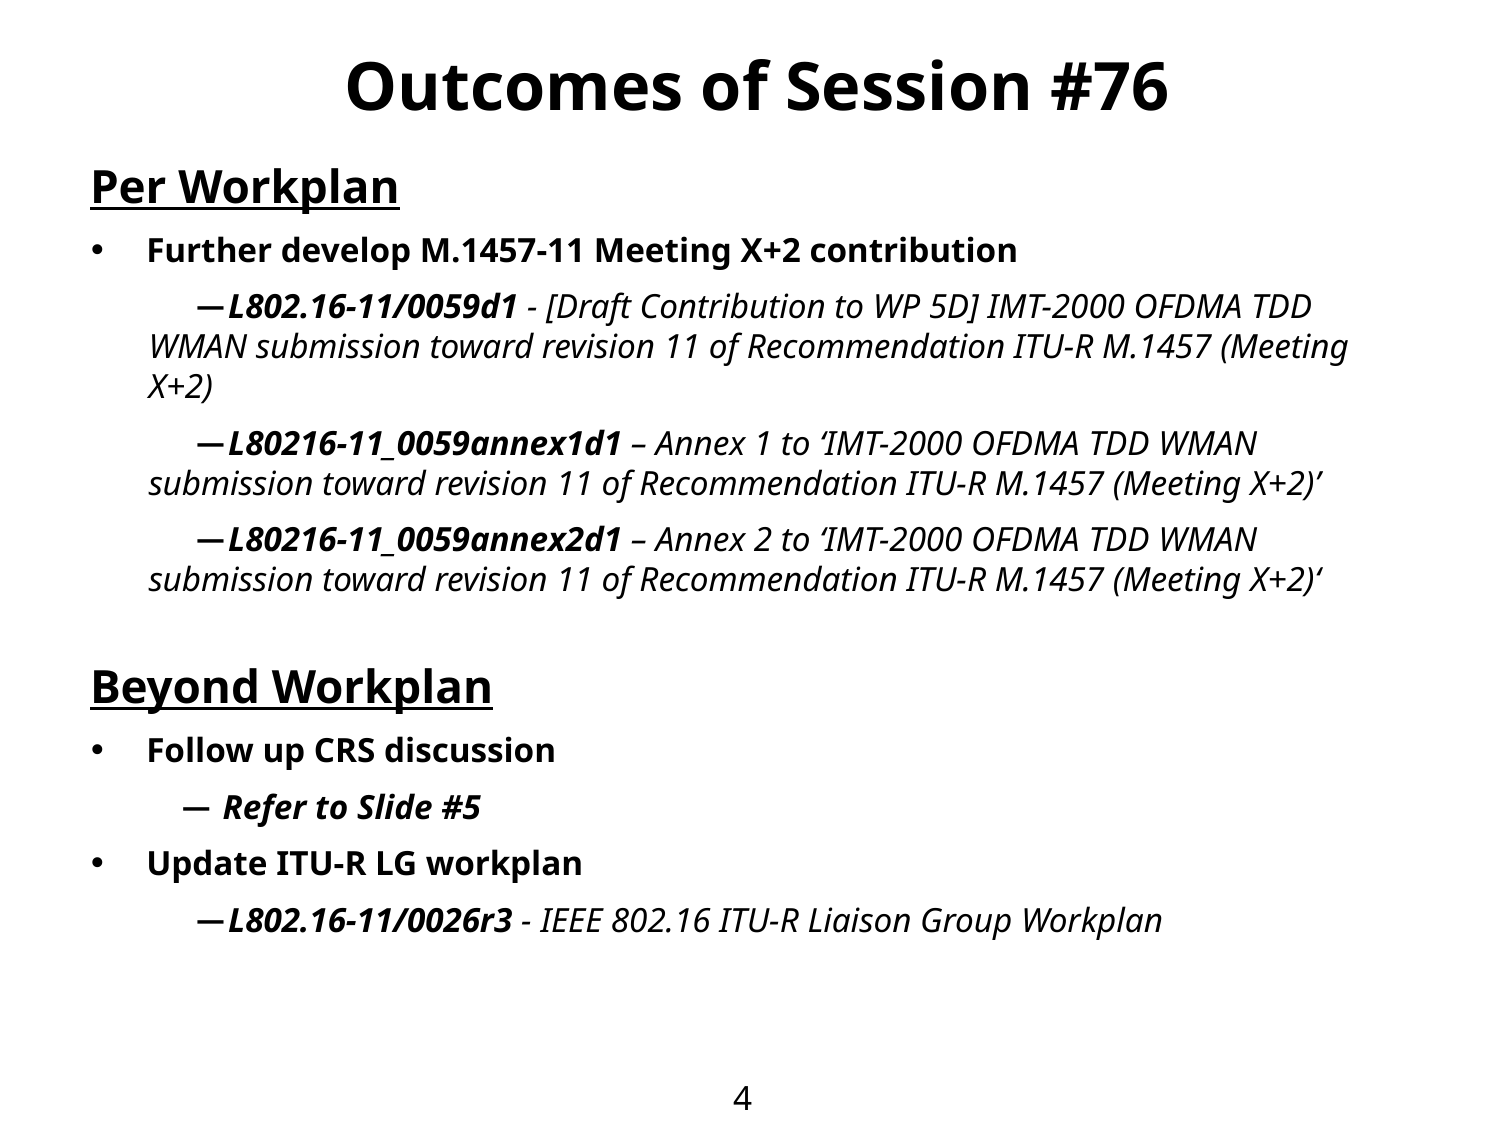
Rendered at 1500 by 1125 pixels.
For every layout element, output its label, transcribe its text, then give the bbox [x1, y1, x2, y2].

list Per Workplan Further develop M.1457-11 Meeting X+2 contribution L802.16-11/0059d1 - [Draft Contribution to WP 5D] IMT-2000 OFDMA TDD WMAN submission toward revision 11 of Recommendation ITU-R M.1457 (Meeting X+2) L80216-11_0059annex1d1 – Annex 1 to ‘IMT-2000 OFDMA TDD WMAN submission toward revision 11 of Recommendation ITU-R M.1457 (Meeting X+2)’ L80216-11_0059annex2d1 – Annex 2 to ‘IMT-2000 OFDMA TDD WMAN submission toward revision 11 of Recommendation ITU-R M.1457 (Meeting X+2)‘ Beyond Workplan Follow up CRS discussion Refer to Slide #5 Update ITU-R LG workplan L802.16-11/0026r3 - IEEE 802.16 ITU-R Liaison Group Workplan [75, 149, 1425, 1063]
title Outcomes of Session #76 [75, 36, 1425, 149]
